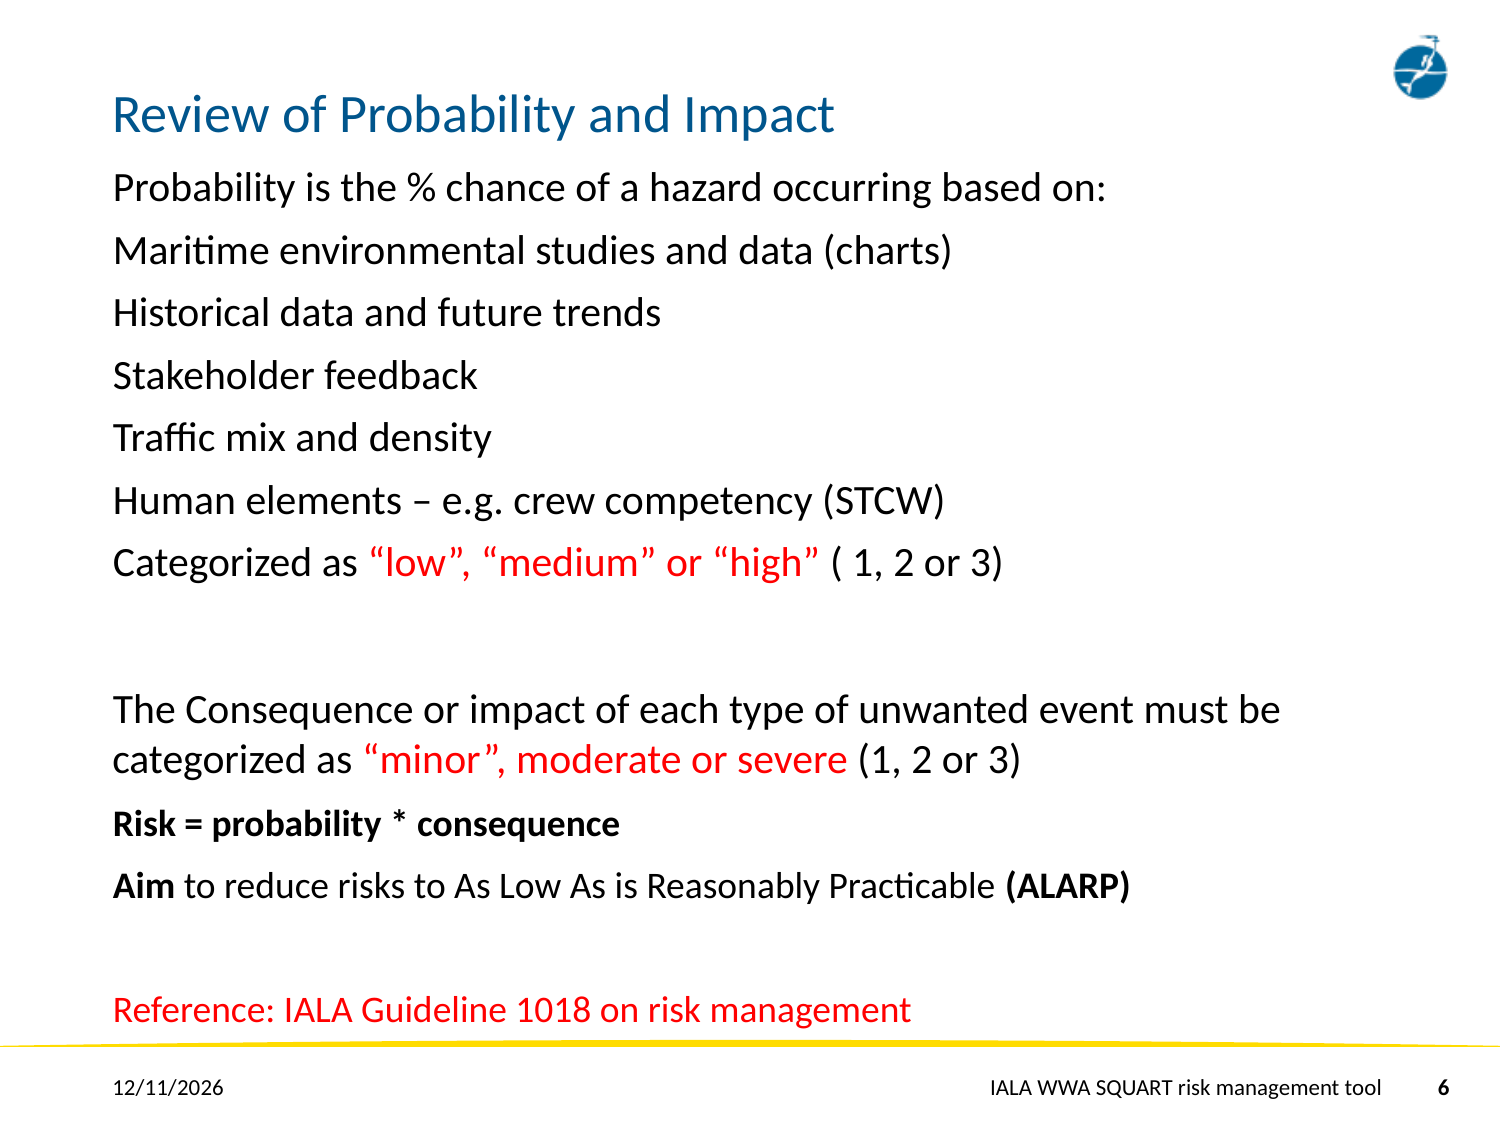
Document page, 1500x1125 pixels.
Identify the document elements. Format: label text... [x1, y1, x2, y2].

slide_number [112, 1046, 461, 1125]
list Probability is the % chance of a hazard occurring based on: Maritime environmental studies and data (charts) Historical data and future trends Stakeholder feedback Traffic mix and density Human elements – e.g. crew competency (STCW) Categorized as “low”, “medium” or “high” ( 1, 2 or 3) The Consequence or impact of each type of unwanted event must be categorized as “minor”, moderate or severe (1, 2 or 3) Risk = probability * consequence Aim to reduce risks to As Low As is Reasonably Practicable (ALARP) Reference: IALA Guideline 1018 on risk management [112, 154, 1388, 1024]
slide_number 6 [1387, 1046, 1500, 1125]
title Review of Probability and Impact [112, 42, 1388, 144]
footer IALA WWA SQUART risk management tool [466, 1046, 1387, 1125]
